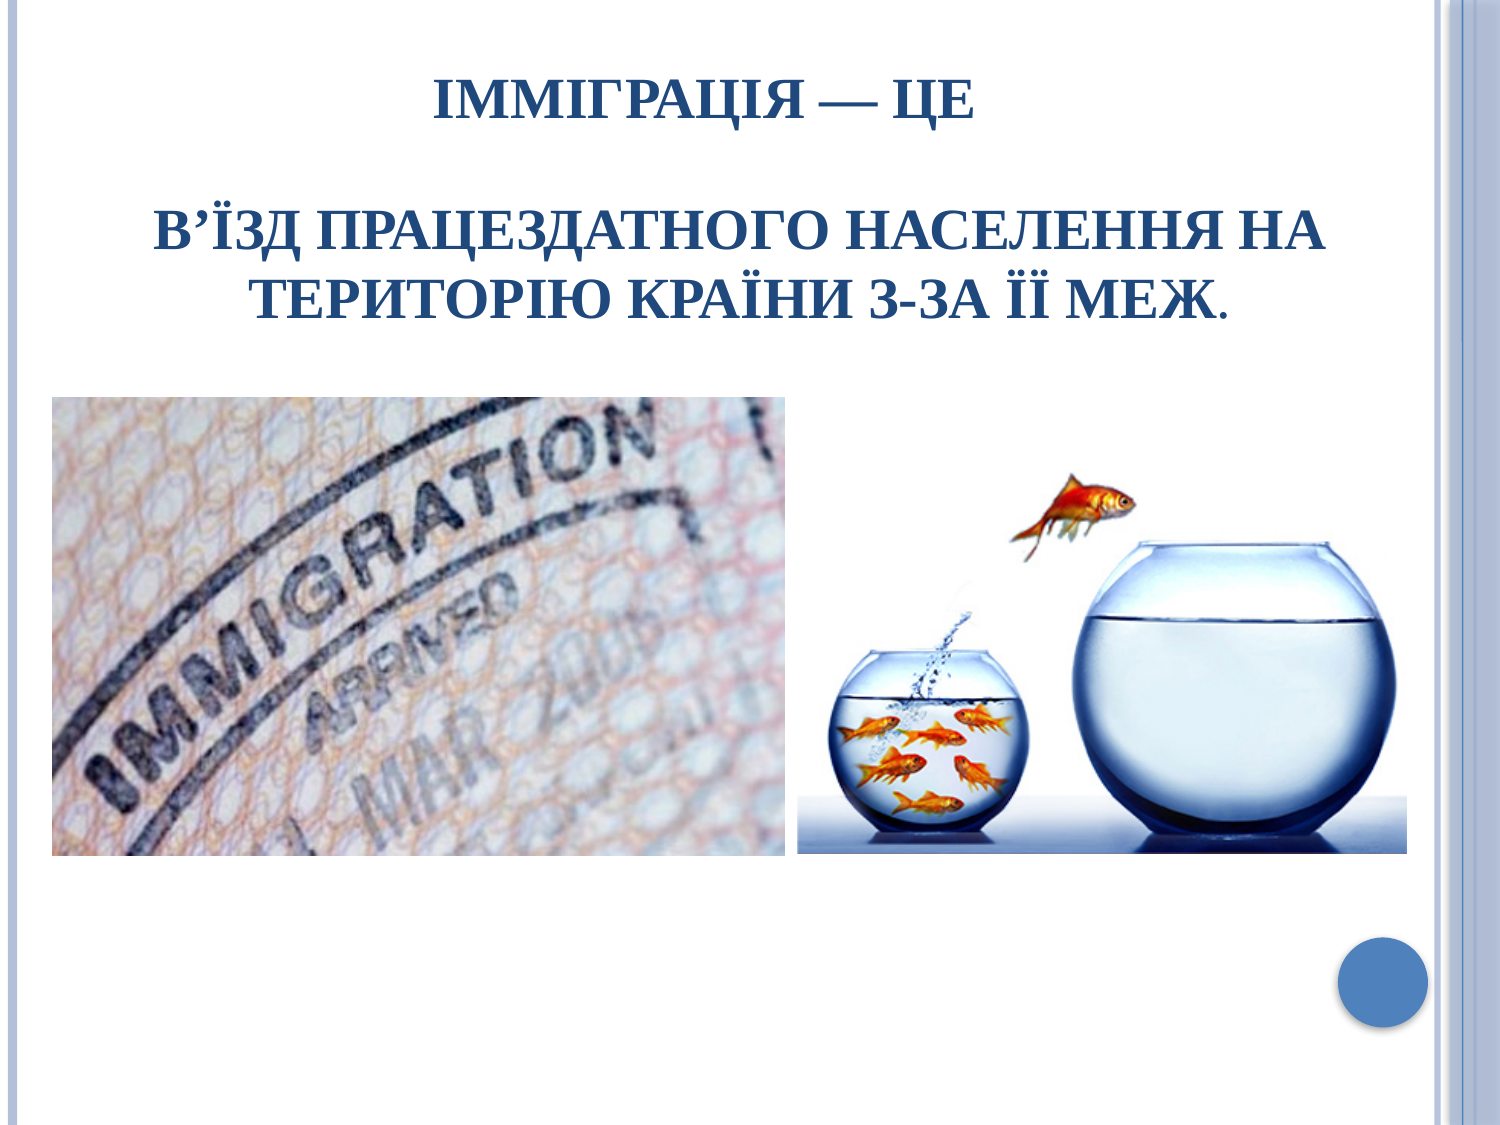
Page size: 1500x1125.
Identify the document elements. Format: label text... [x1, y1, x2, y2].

title Імміграція — це [29, 30, 1380, 138]
text_box в’їзд працездатного населення на територію країни з-за її меж. [64, 172, 1415, 338]
picture [52, 396, 786, 857]
picture [796, 396, 1407, 855]
